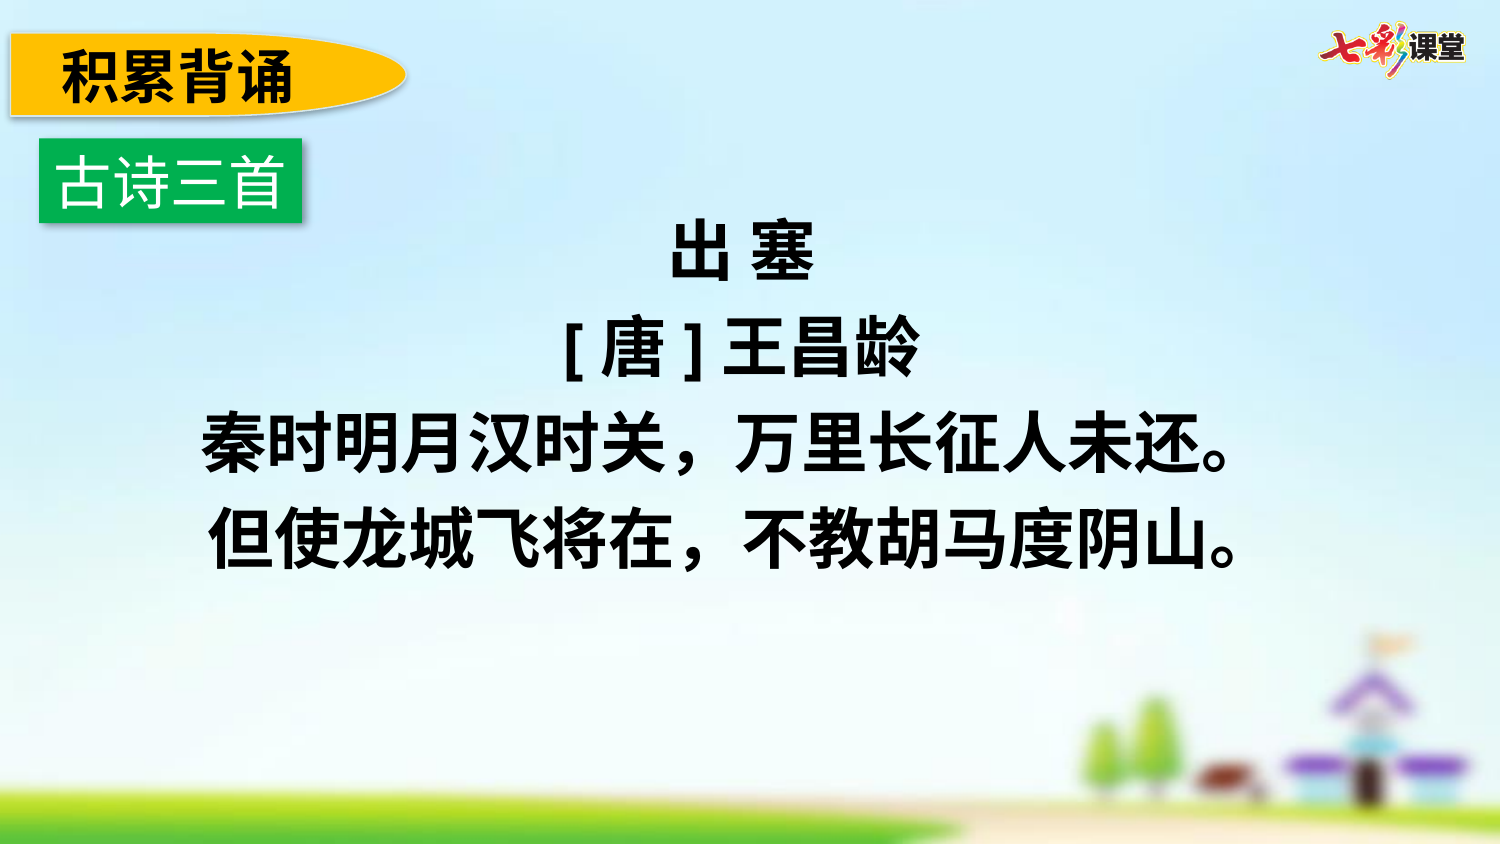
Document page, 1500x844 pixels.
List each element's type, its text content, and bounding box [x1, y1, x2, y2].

text_box 出 塞 [唐]王昌龄 秦时明月汉时关，万里长征人未还。 但使龙城飞将在，不教胡马度阴山。 [88, 185, 1396, 584]
picture [0, 0, 1500, 844]
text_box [0, 32, 407, 117]
text_box 古诗三首 [39, 138, 302, 224]
